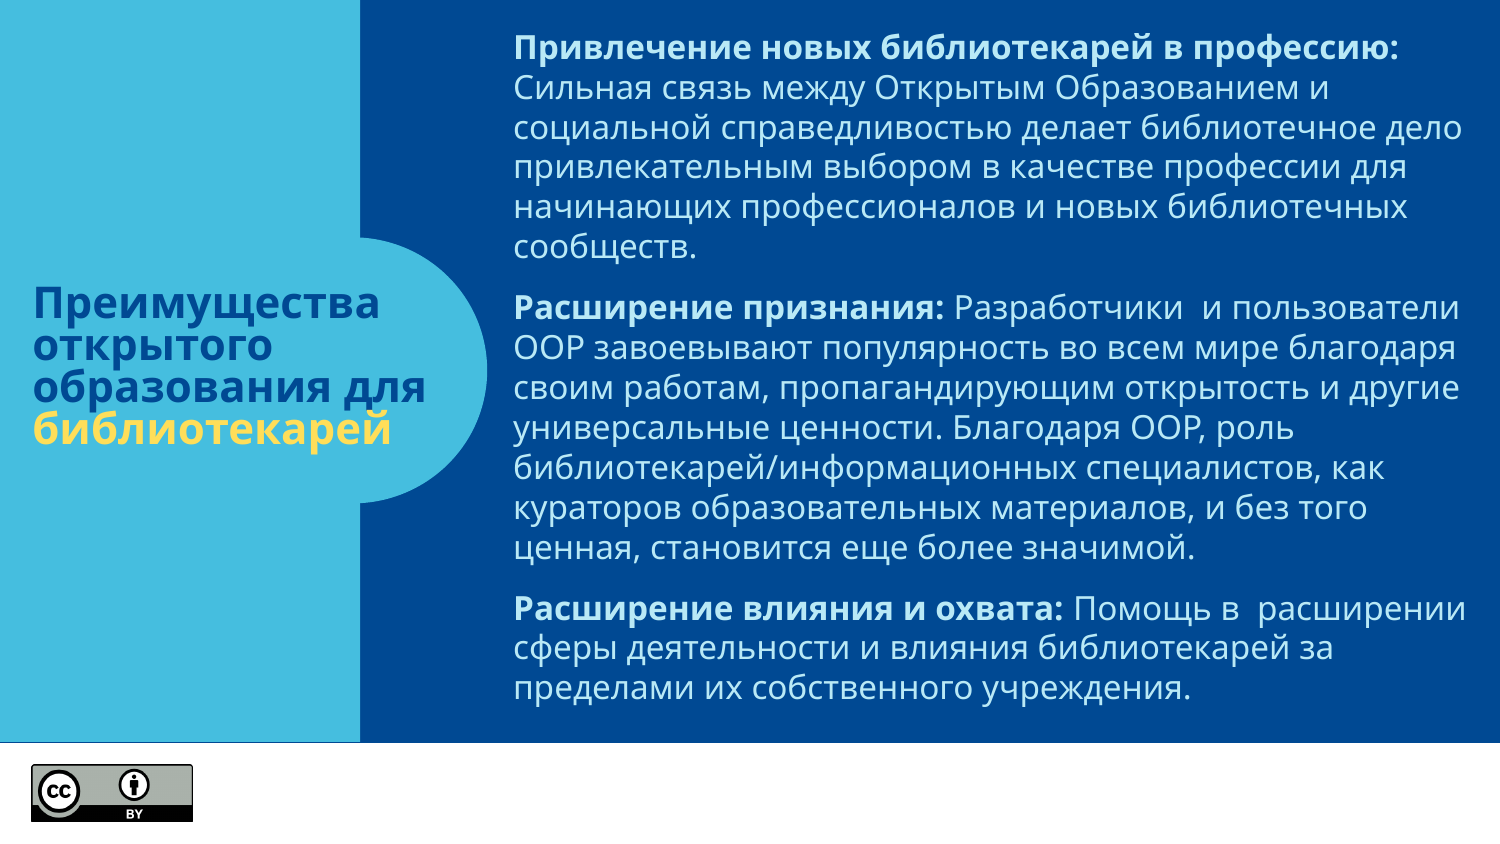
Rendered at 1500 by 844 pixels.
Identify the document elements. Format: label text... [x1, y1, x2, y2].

text_box Привлечение новых библиотекарей в профессию: Сильная связь между Открытым Образованием и социальной справедливостью делает библиотечное дело привлекательным выбором в качестве профессии для начинающих профессионалов и новых библиотечных сообществ. Расширение признания: Разработчики и пользователи ООР завоевывают популярность во всем мире благодаря своим работам, пропагандирующим открытость и другие универсальные ценности. Благодаря ООР, роль библиотекарей/информационных специалистов, как кураторов образовательных материалов, и без того ценная, становится еще более значимой. Расширение влияния и охвата: Помощь в расширении сферы деятельности и влияния библиотекарей за пределами их собственного учреждения. [498, 10, 1488, 722]
text_box [445, 273, 488, 468]
picture [31, 764, 193, 822]
text_box [0, 750, 1500, 844]
text_box [262, 469, 443, 504]
text_box [0, 0, 361, 742]
text_box Преимущества открытого образования для библиотекарей [17, 270, 445, 469]
text_box [264, 237, 441, 270]
